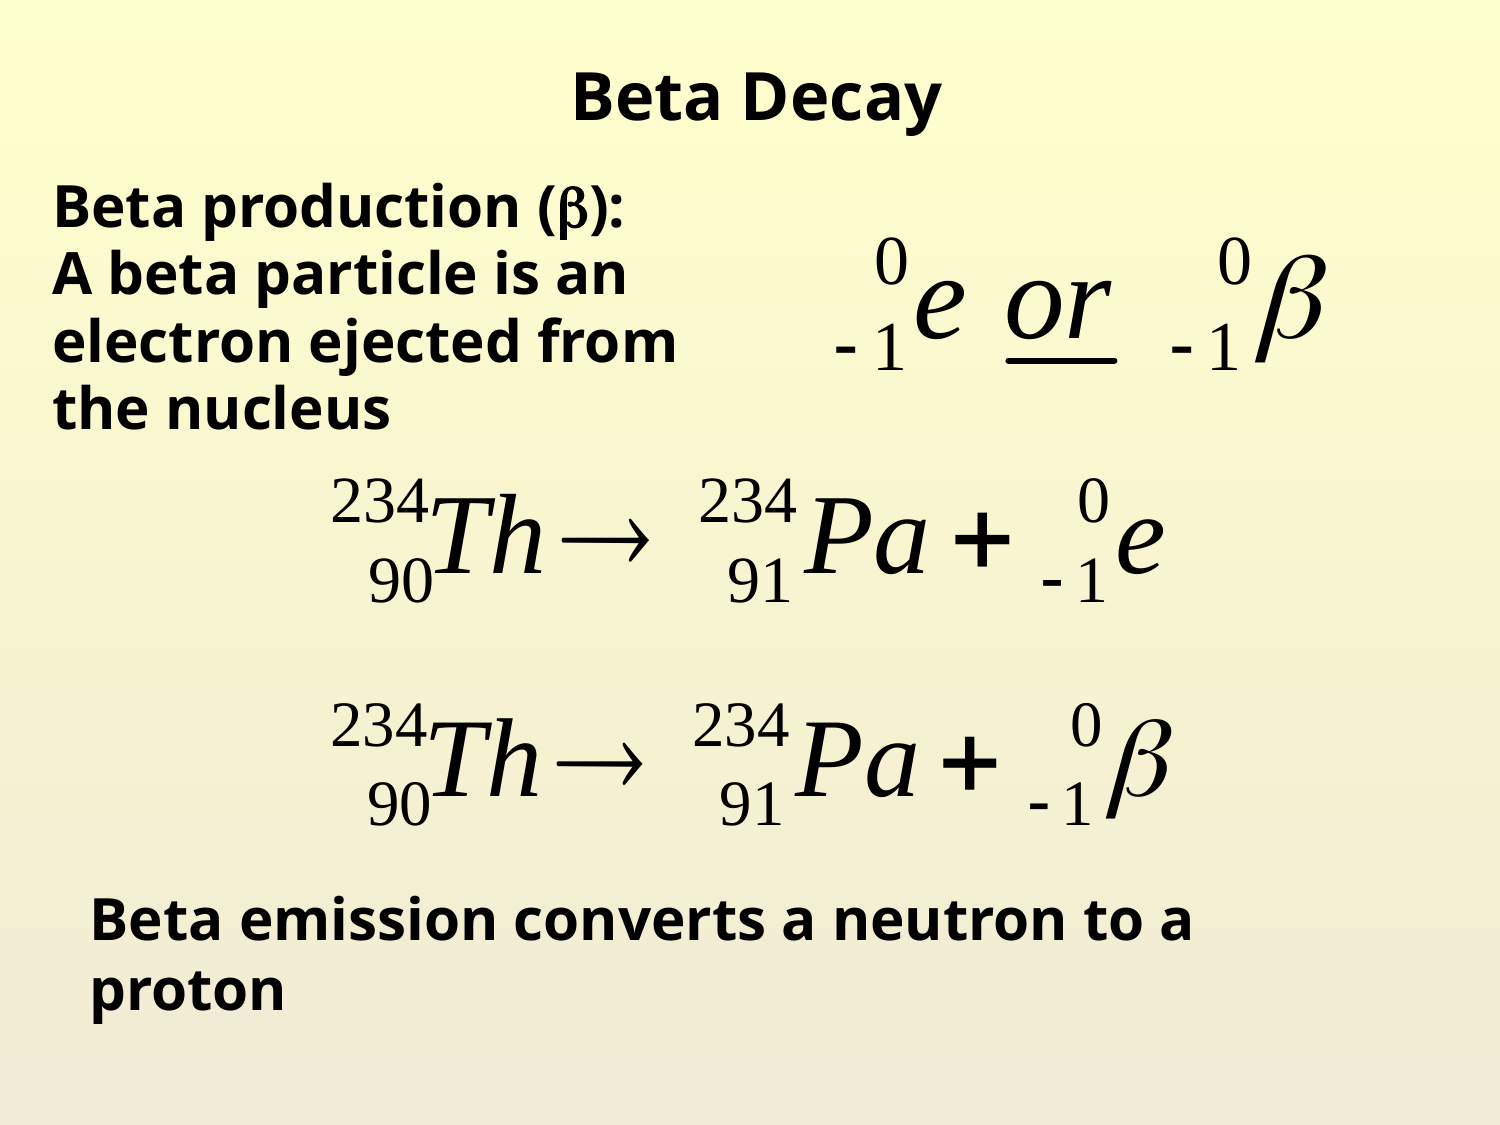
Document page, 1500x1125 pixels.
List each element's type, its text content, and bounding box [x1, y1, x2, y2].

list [312, 674, 1201, 853]
text_box Beta emission converts a neutron to a proton [74, 874, 1415, 1030]
title Beta Decay [124, 37, 1388, 151]
list Beta production (b): A beta particle is an electron ejected from the nucleus [37, 174, 801, 463]
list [312, 449, 1188, 631]
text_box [814, 207, 1361, 400]
